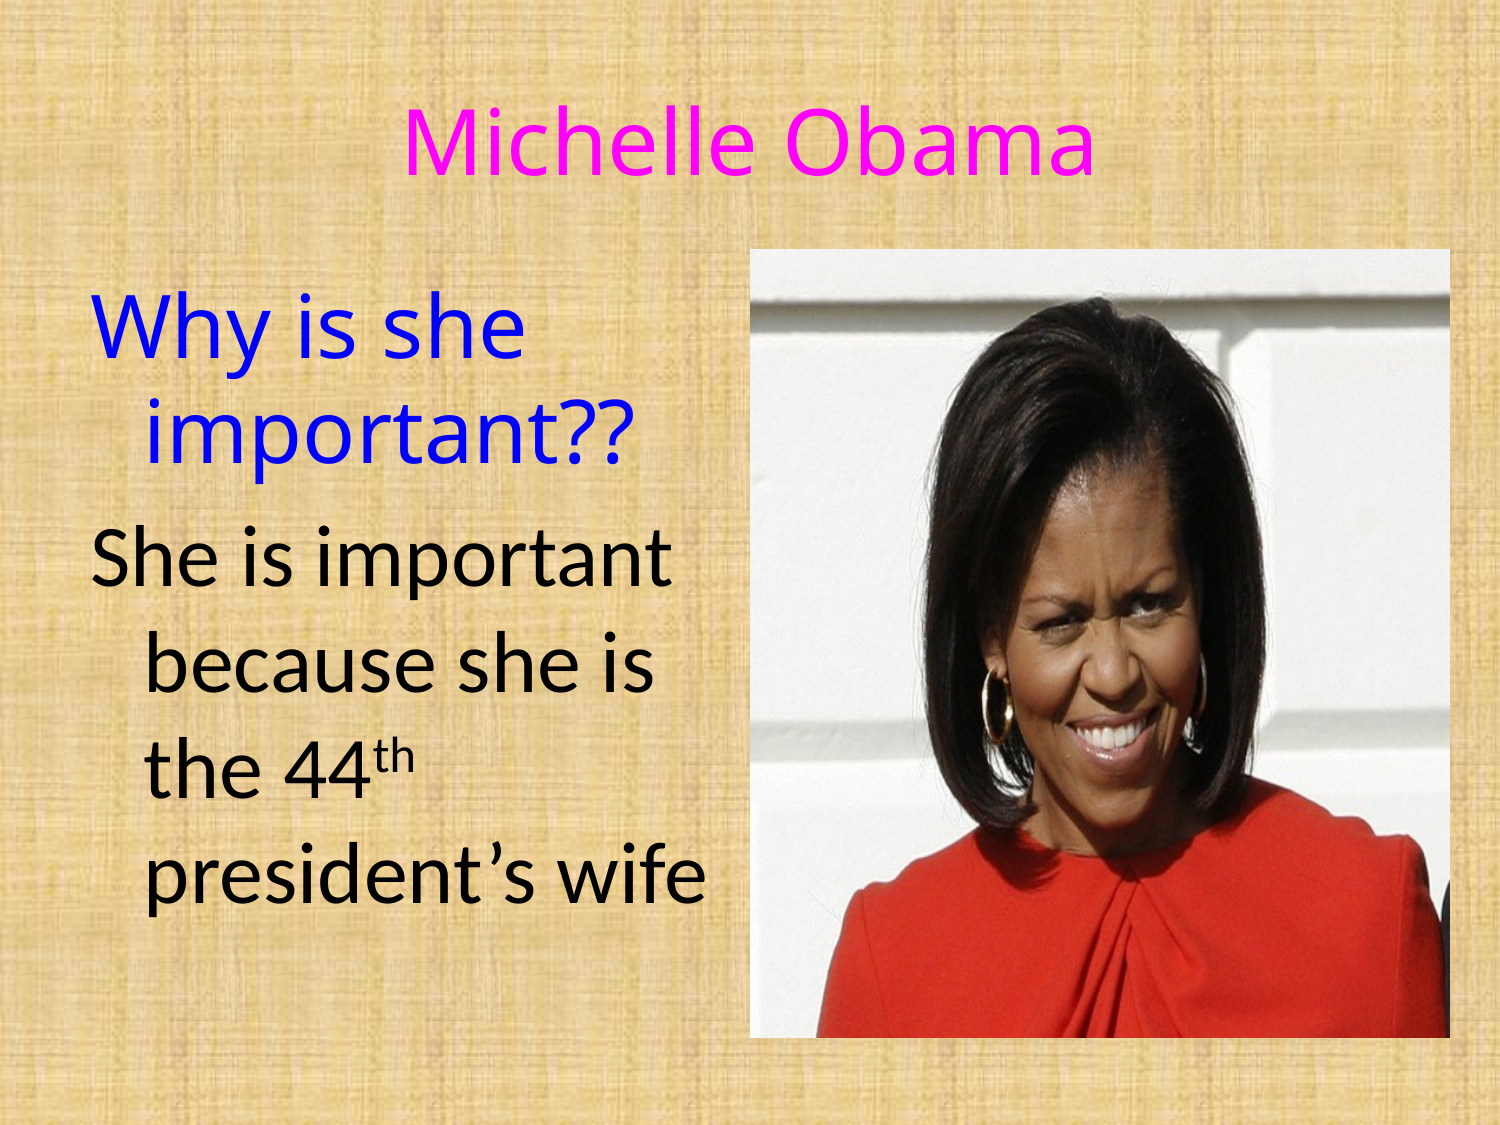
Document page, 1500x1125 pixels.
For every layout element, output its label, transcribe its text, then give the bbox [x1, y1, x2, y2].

title Michelle Obama [75, 45, 1425, 233]
picture [0, 0, 1500, 1125]
list Why is she important?? She is important because she is the 44th president’s wife [75, 262, 738, 1005]
